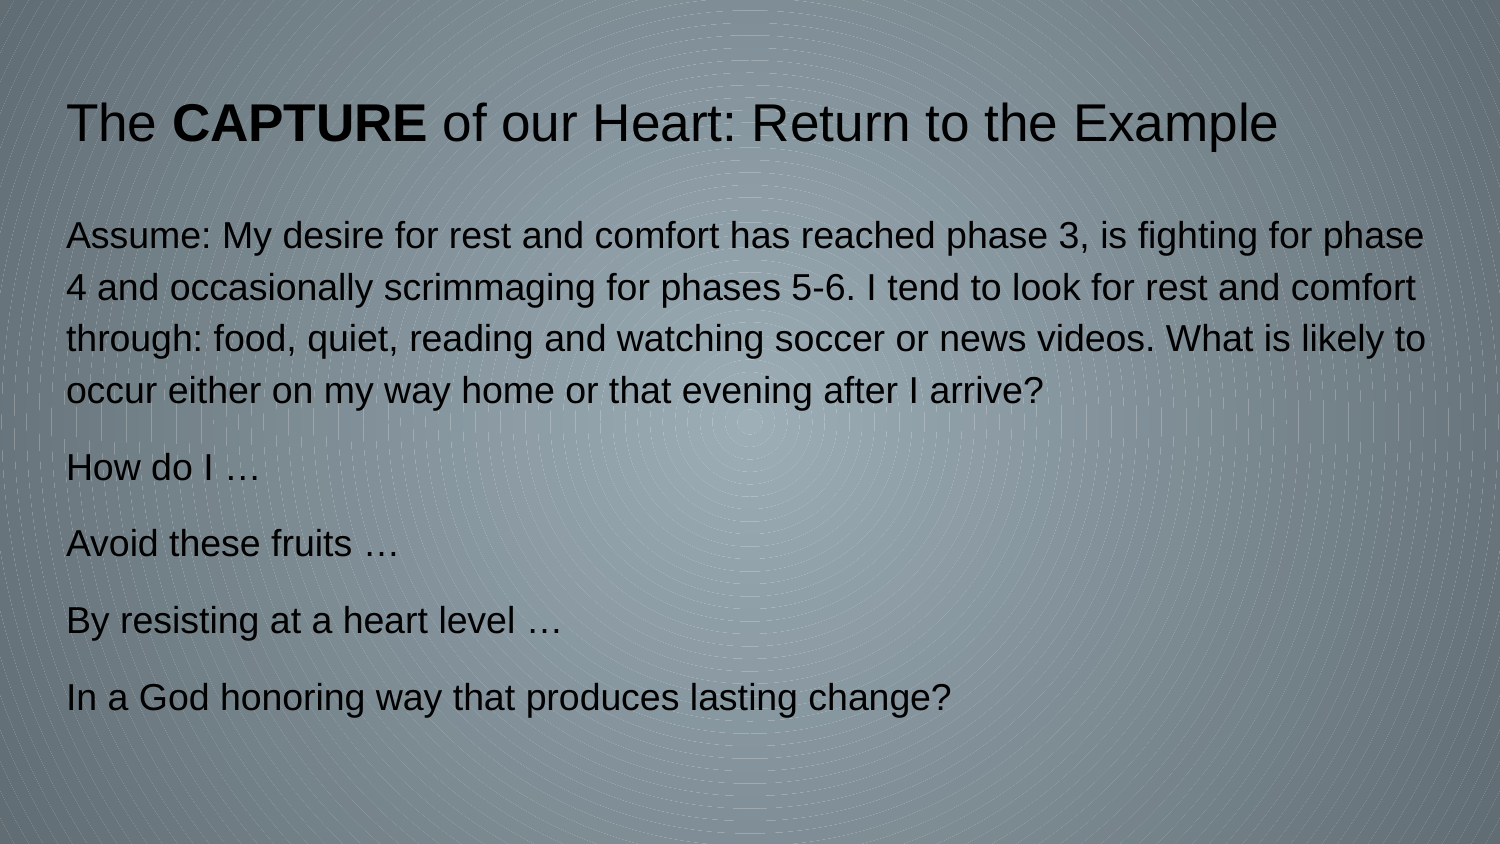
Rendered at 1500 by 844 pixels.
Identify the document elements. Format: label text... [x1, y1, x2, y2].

title The CAPTURE of our Heart: Return to the Example [51, 72, 1449, 167]
list Assume: My desire for rest and comfort has reached phase 3, is fighting for phase 4 and occasionally scrimmaging for phases 5-6. I tend to look for rest and comfort through: food, quiet, reading and watching soccer or news videos. What is likely to occur either on my way home or that evening after I arrive? How do I … Avoid these fruits … By resisting at a heart level … In a God honoring way that produces lasting change? [51, 189, 1449, 750]
